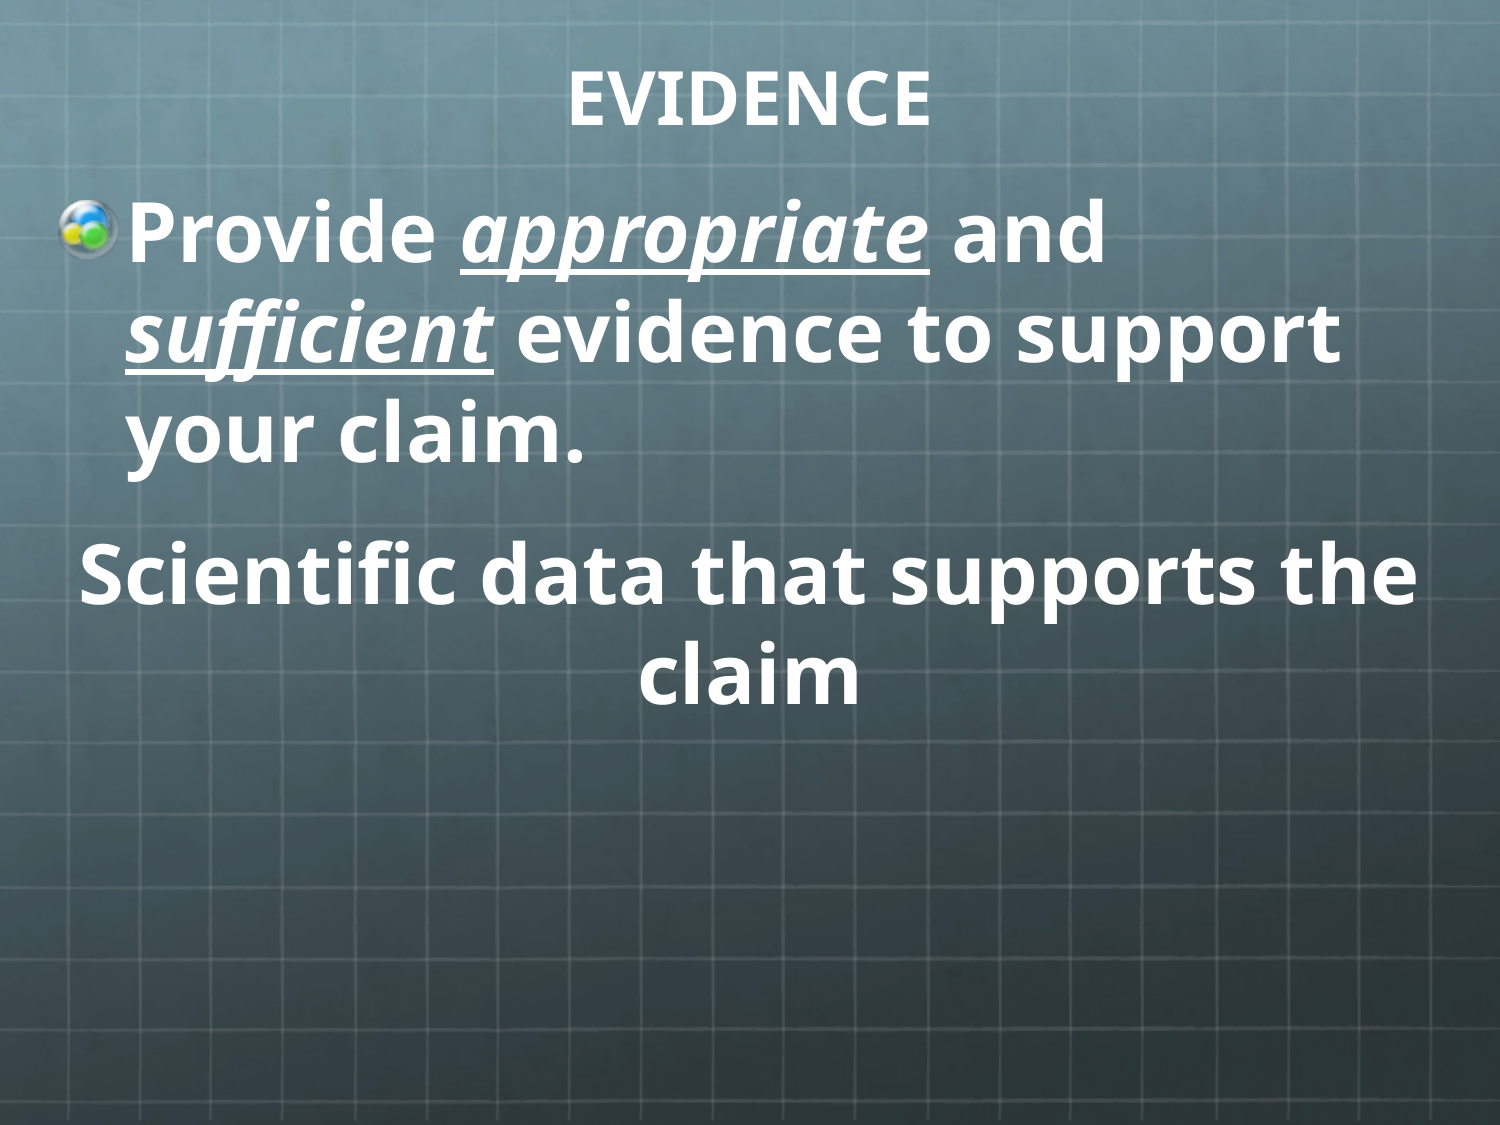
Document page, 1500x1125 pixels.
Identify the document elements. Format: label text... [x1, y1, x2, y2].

picture [0, 0, 1500, 1125]
title EVIDENCE [127, 17, 1372, 172]
list Provide appropriate and sufficient evidence to support your claim. Scientific data that supports the claim [43, 172, 1457, 1074]
